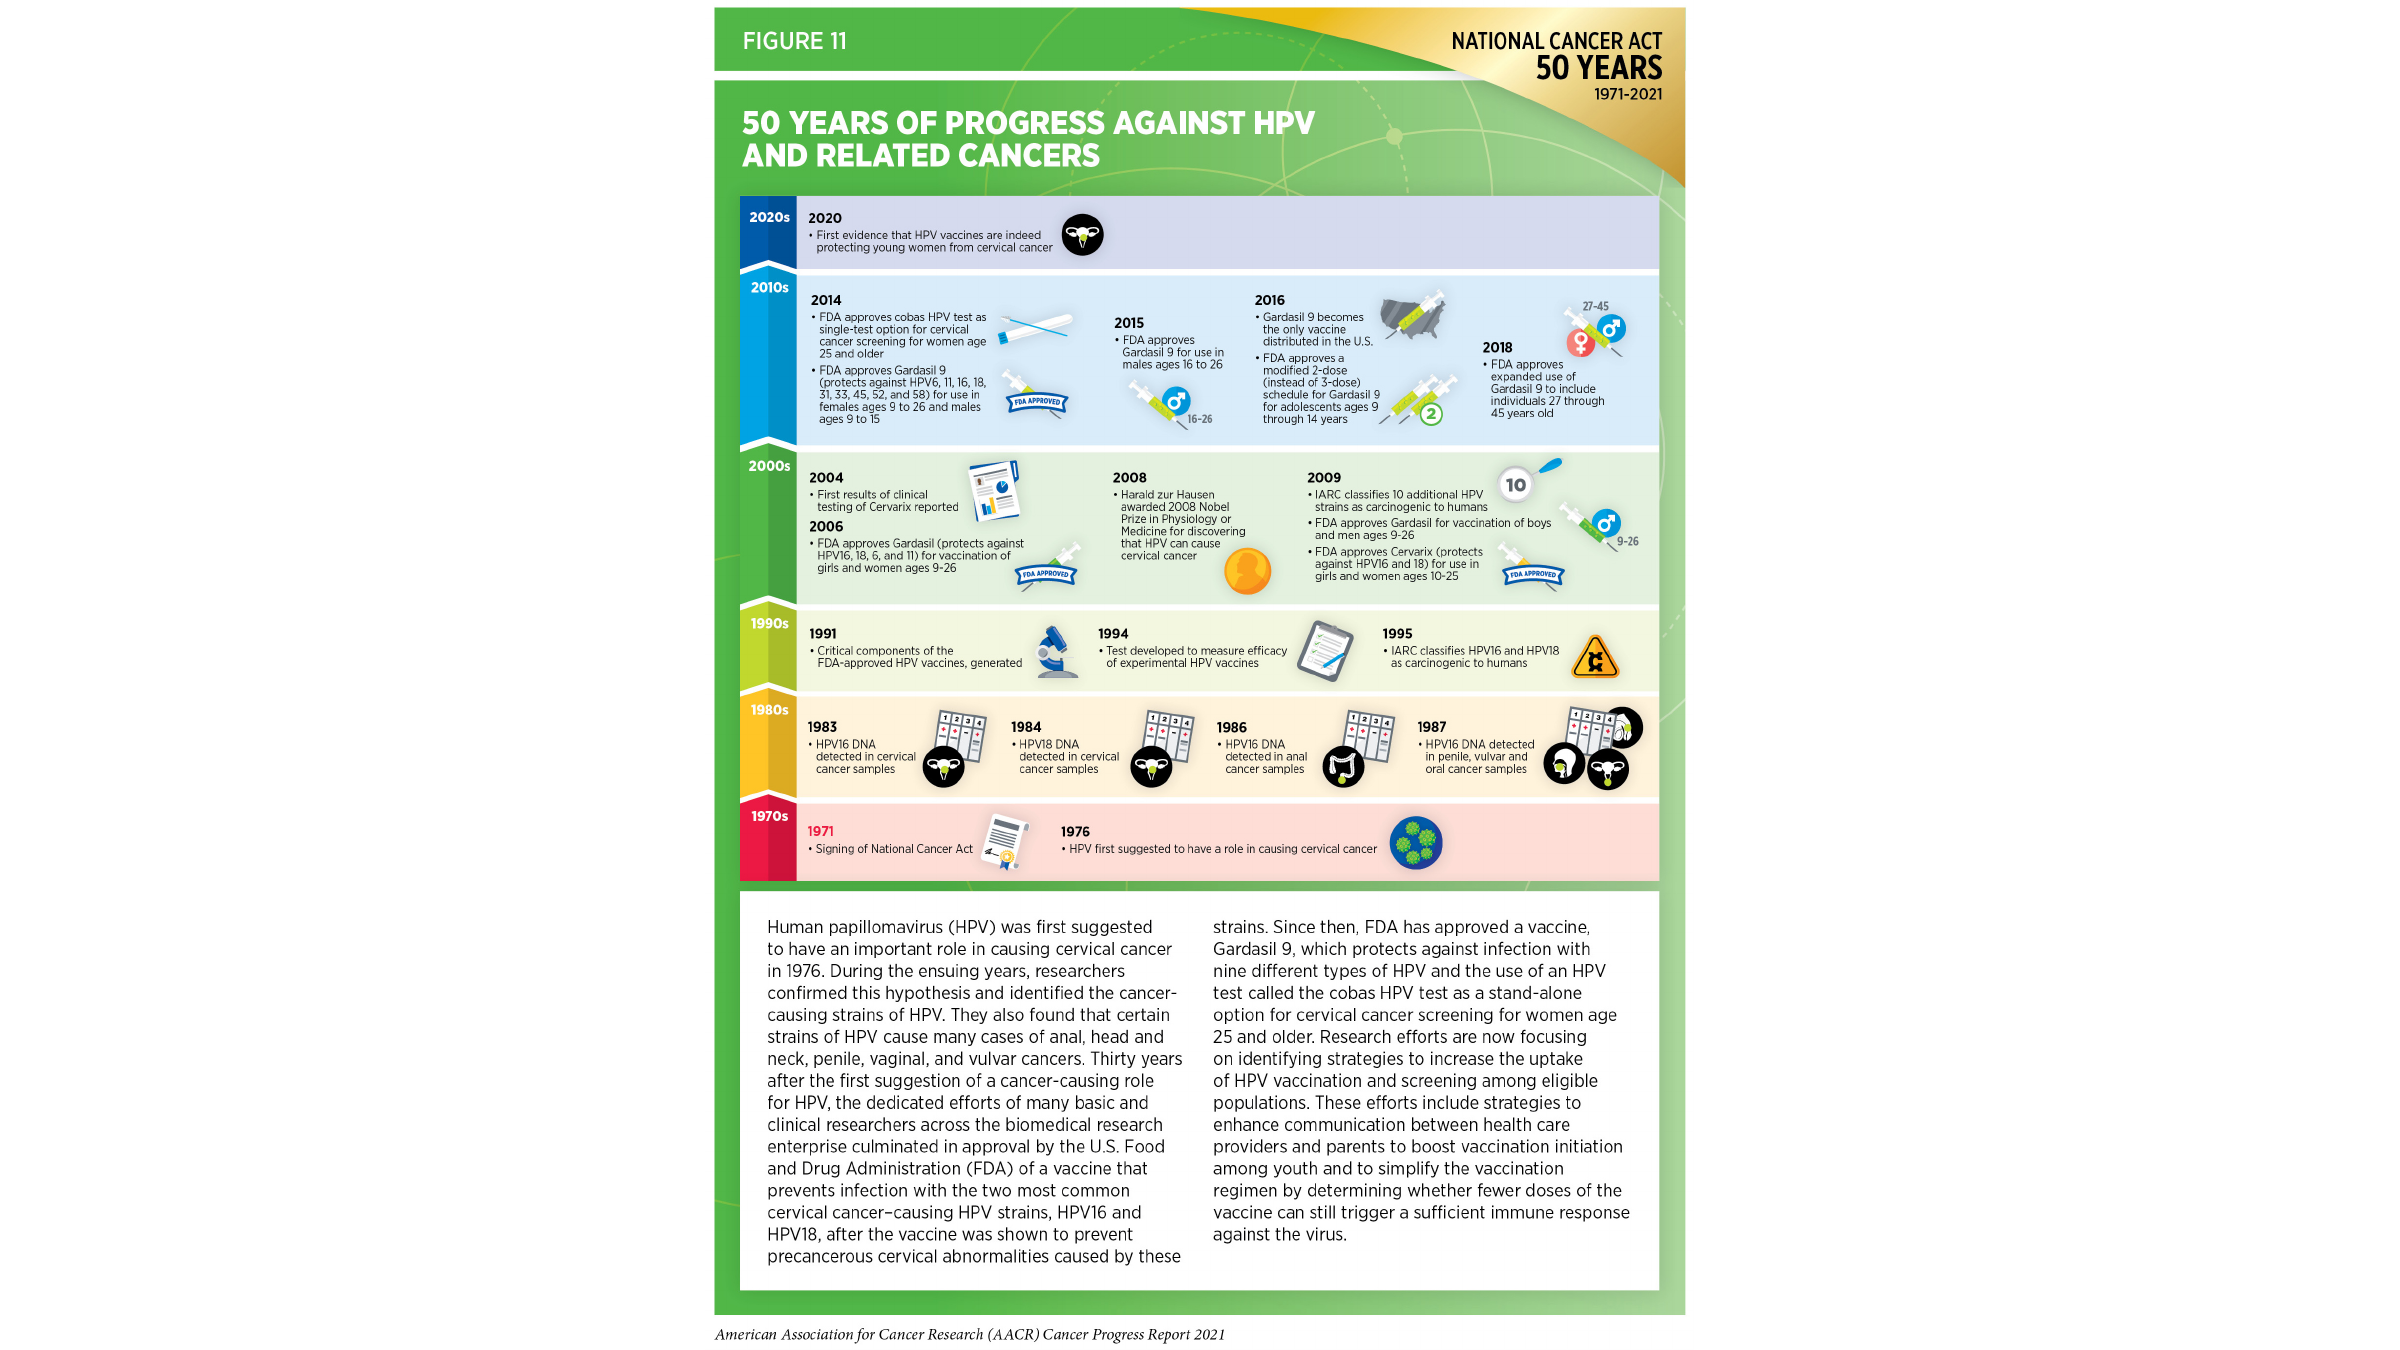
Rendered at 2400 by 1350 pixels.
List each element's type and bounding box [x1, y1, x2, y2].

picture [705, 0, 1694, 1350]
